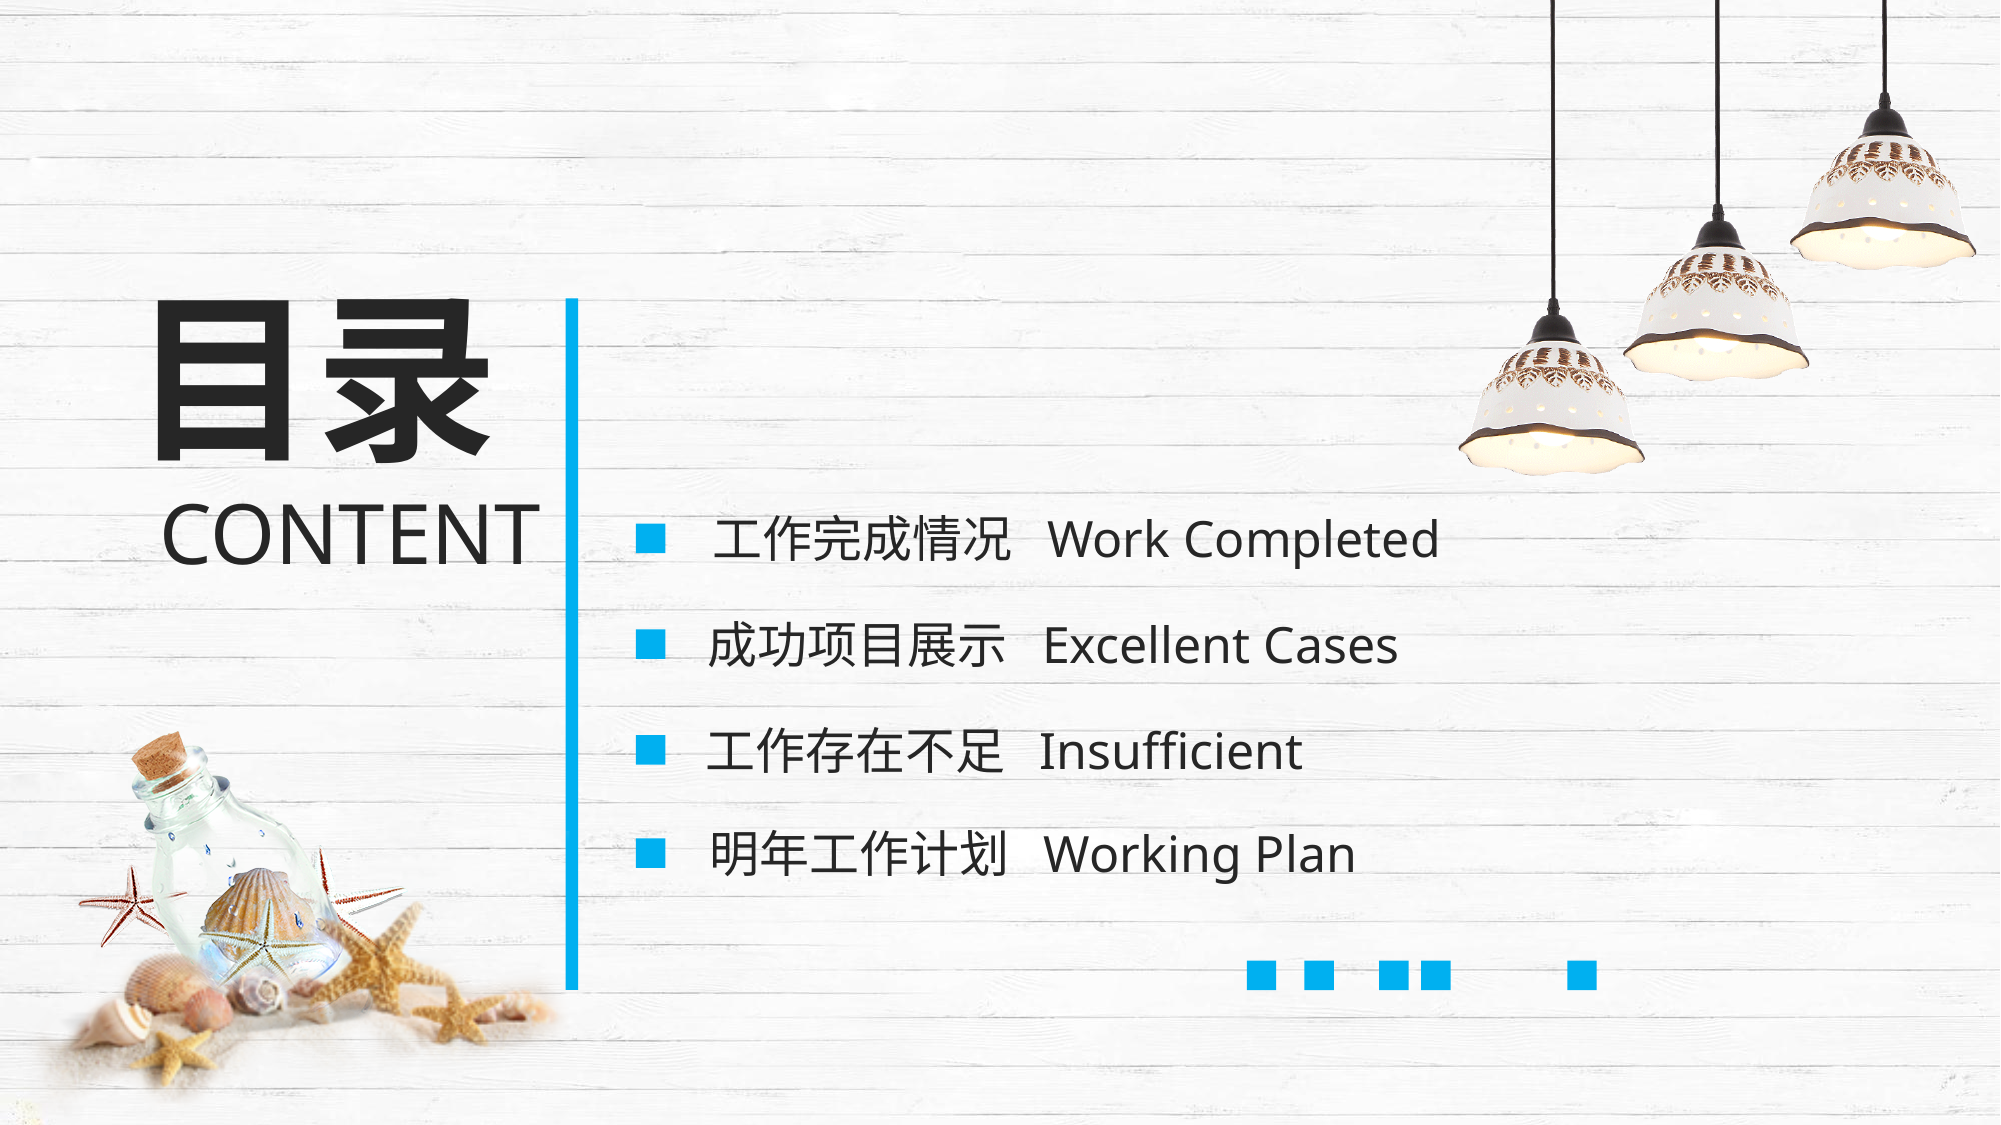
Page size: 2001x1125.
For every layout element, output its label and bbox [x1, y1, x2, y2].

text_box [1246, 960, 1597, 990]
text_box [635, 500, 1465, 577]
picture [0, 0, 2000, 1125]
text_box [635, 711, 1320, 788]
text_box [0, 681, 624, 1125]
text_box [635, 815, 1377, 892]
text_box [635, 606, 1418, 683]
